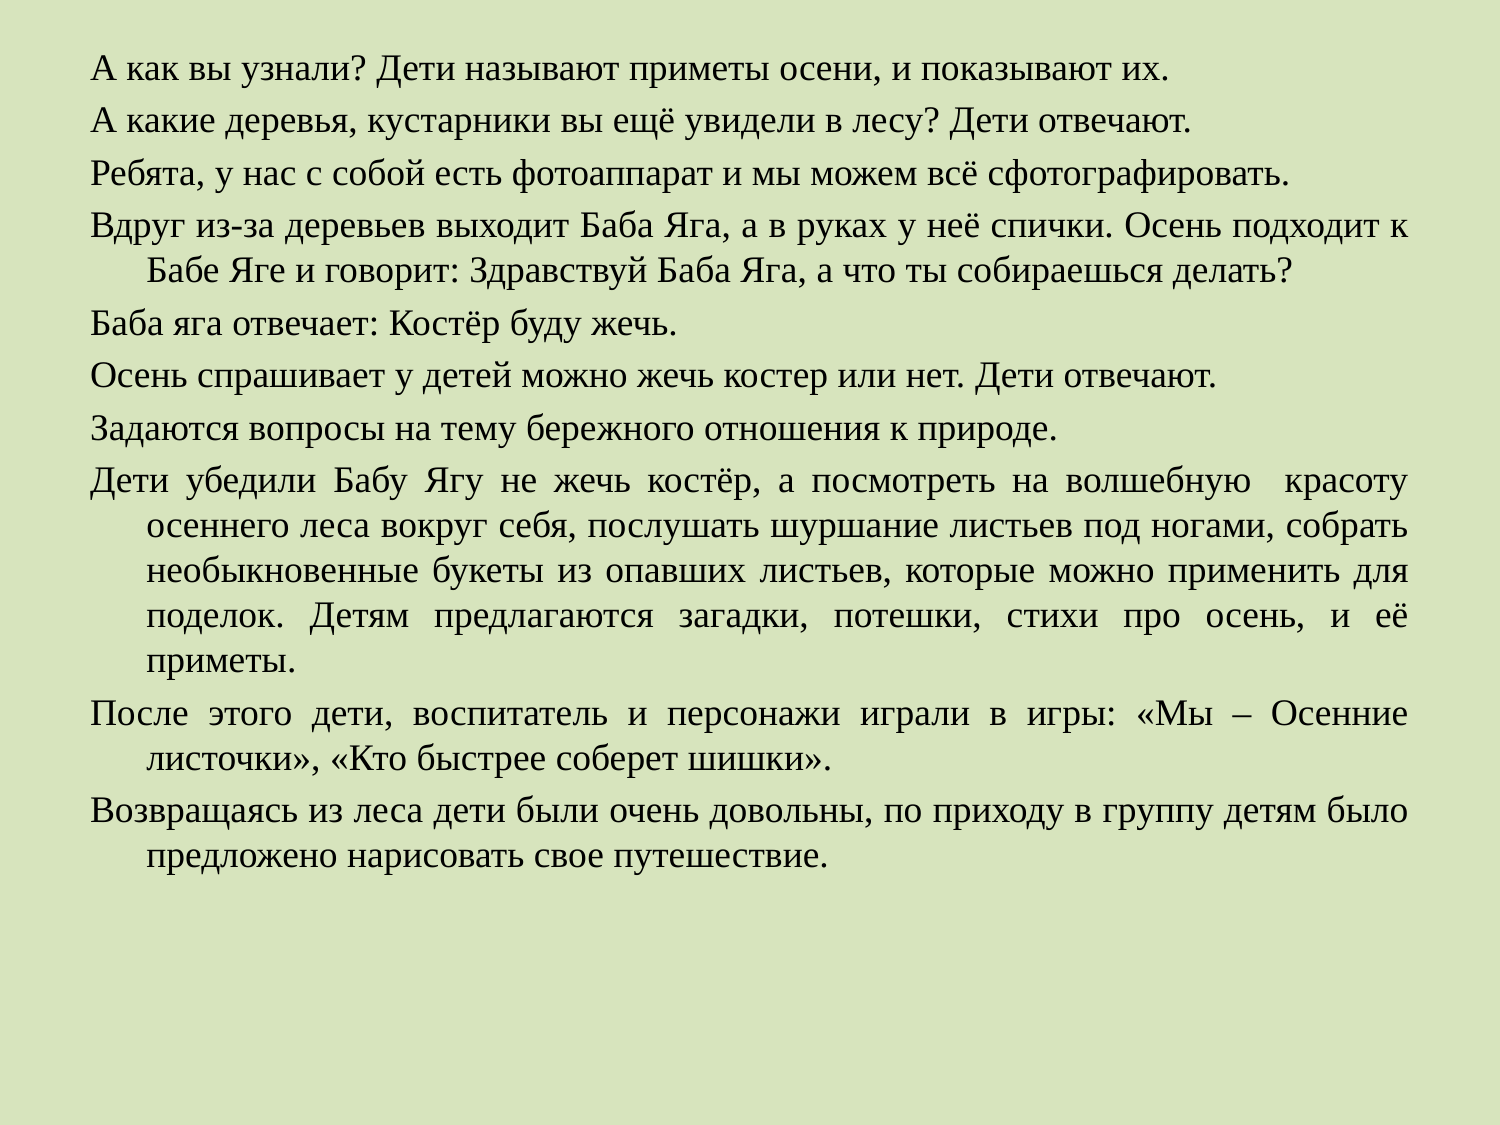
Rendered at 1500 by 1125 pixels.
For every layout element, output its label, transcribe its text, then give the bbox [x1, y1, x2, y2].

list А как вы узнали? Дети называют приметы осени, и показывают их. А какие деревья, кустарники вы ещё увидели в лесу? Дети отвечают. Ребята, у нас с собой есть фотоаппарат и мы можем всё сфотографировать. Вдруг из-за деревьев выходит Баба Яга, а в руках у неё спички. Осень подходит к Бабе Яге и говорит: Здравствуй Баба Яга, а что ты собираешься делать? Баба яга отвечает: Костёр буду жечь. Осень спрашивает у детей можно жечь костер или нет. Дети отвечают. Задаются вопросы на тему бережного отношения к природе. Дети убедили Бабу Ягу не жечь костёр, а посмотреть на волшебную красоту осеннего леса вокруг себя, послушать шуршание листьев под ногами, собрать необыкновенные букеты из опавших листьев, которые можно применить для поделок. Детям предлагаются загадки, потешки, стихи про осень, и её приметы. После этого дети, воспитатель и персонажи играли в игры: «Мы – Осенние листочки», «Кто быстрее соберет шишки». Возвращаясь из леса дети были очень довольны, по приходу в группу детям было предложено нарисовать свое путешествие. [75, 35, 1425, 1005]
